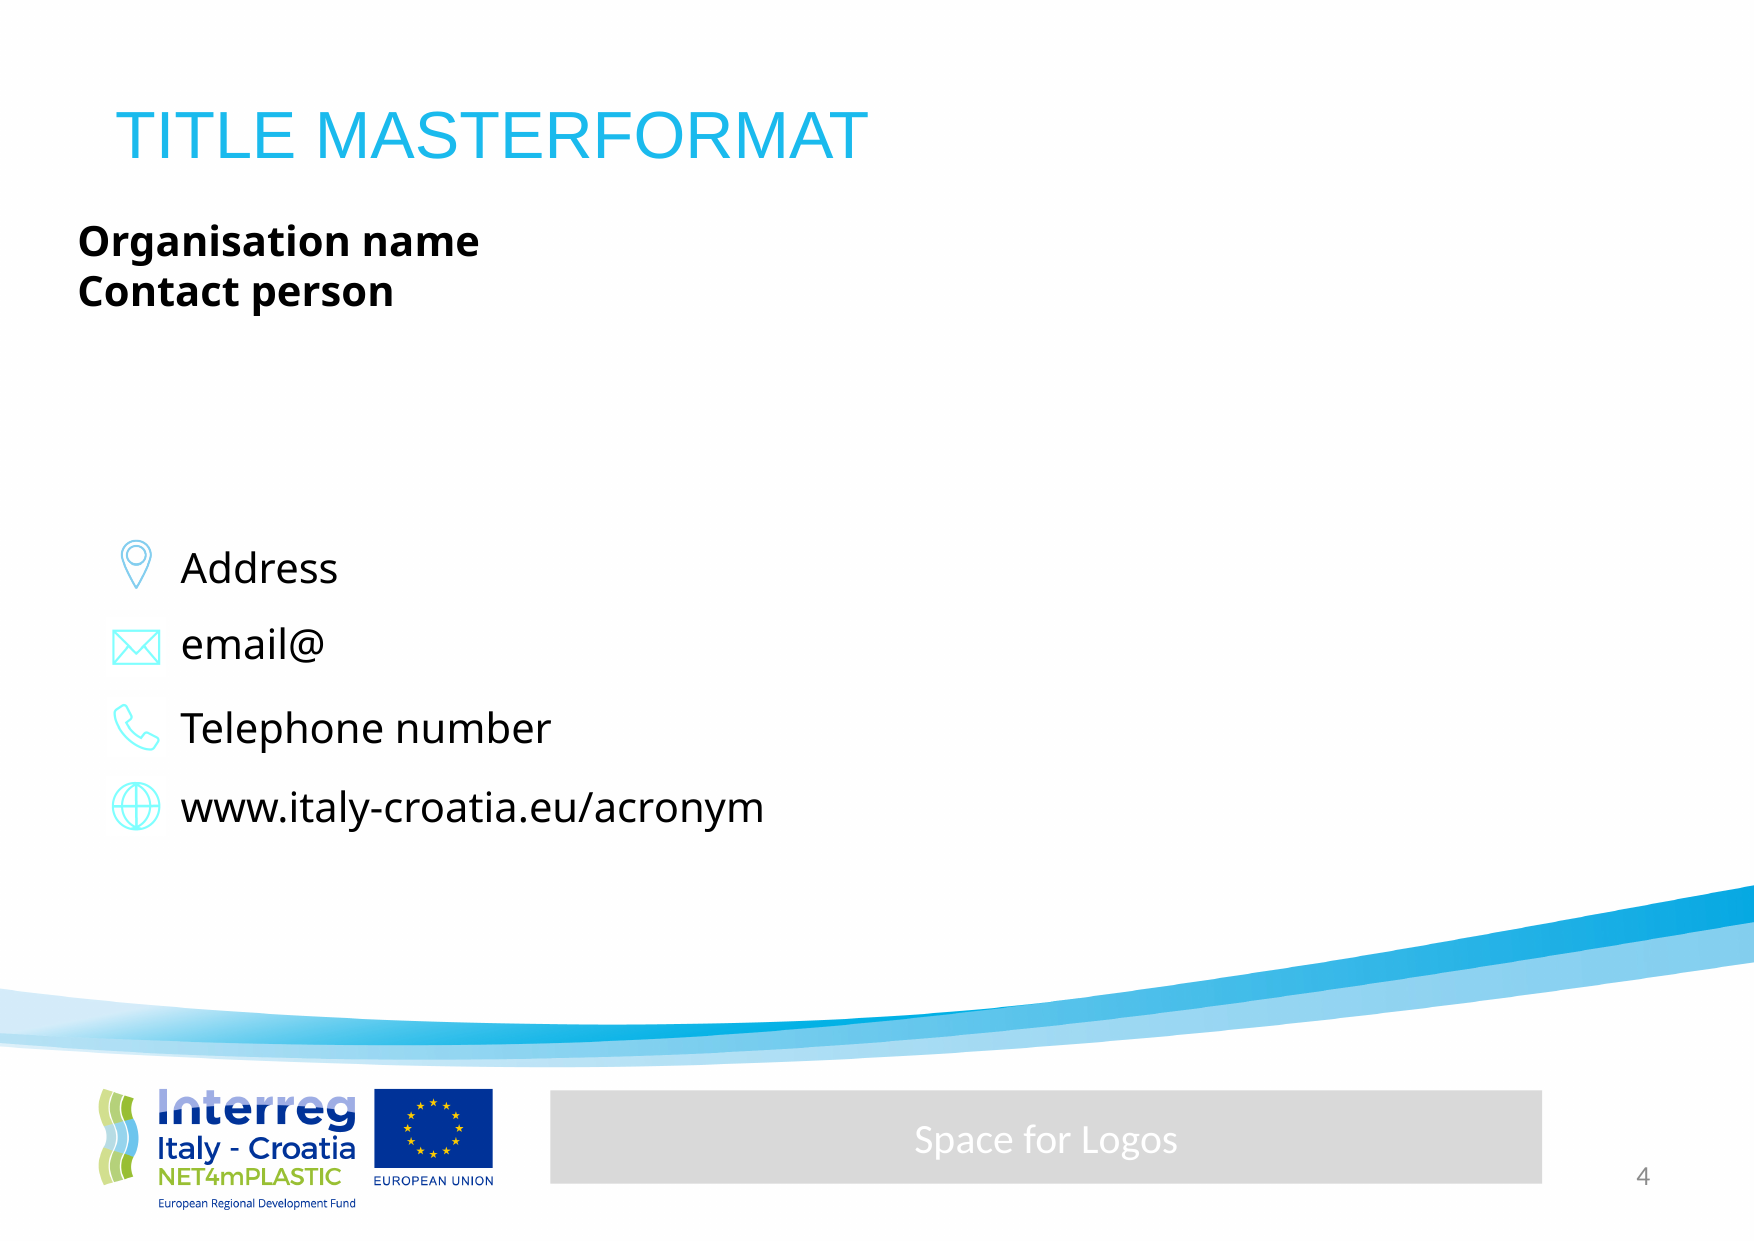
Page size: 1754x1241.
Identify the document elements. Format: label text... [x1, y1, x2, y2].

text_box www.italy-croatia.eu/acronym [165, 772, 1194, 838]
picture [0, 0, 1754, 1241]
text_box Telephone number [165, 694, 1194, 760]
text_box email@ [165, 610, 1194, 676]
slide_number 4 [1607, 1141, 1666, 1208]
text_box Space for Logos [549, 1089, 1543, 1185]
text_box TITLE MASTERFORMAT [97, 83, 1656, 181]
text_box Organisation name Contact person [62, 206, 496, 322]
text_box Address [165, 534, 1194, 600]
